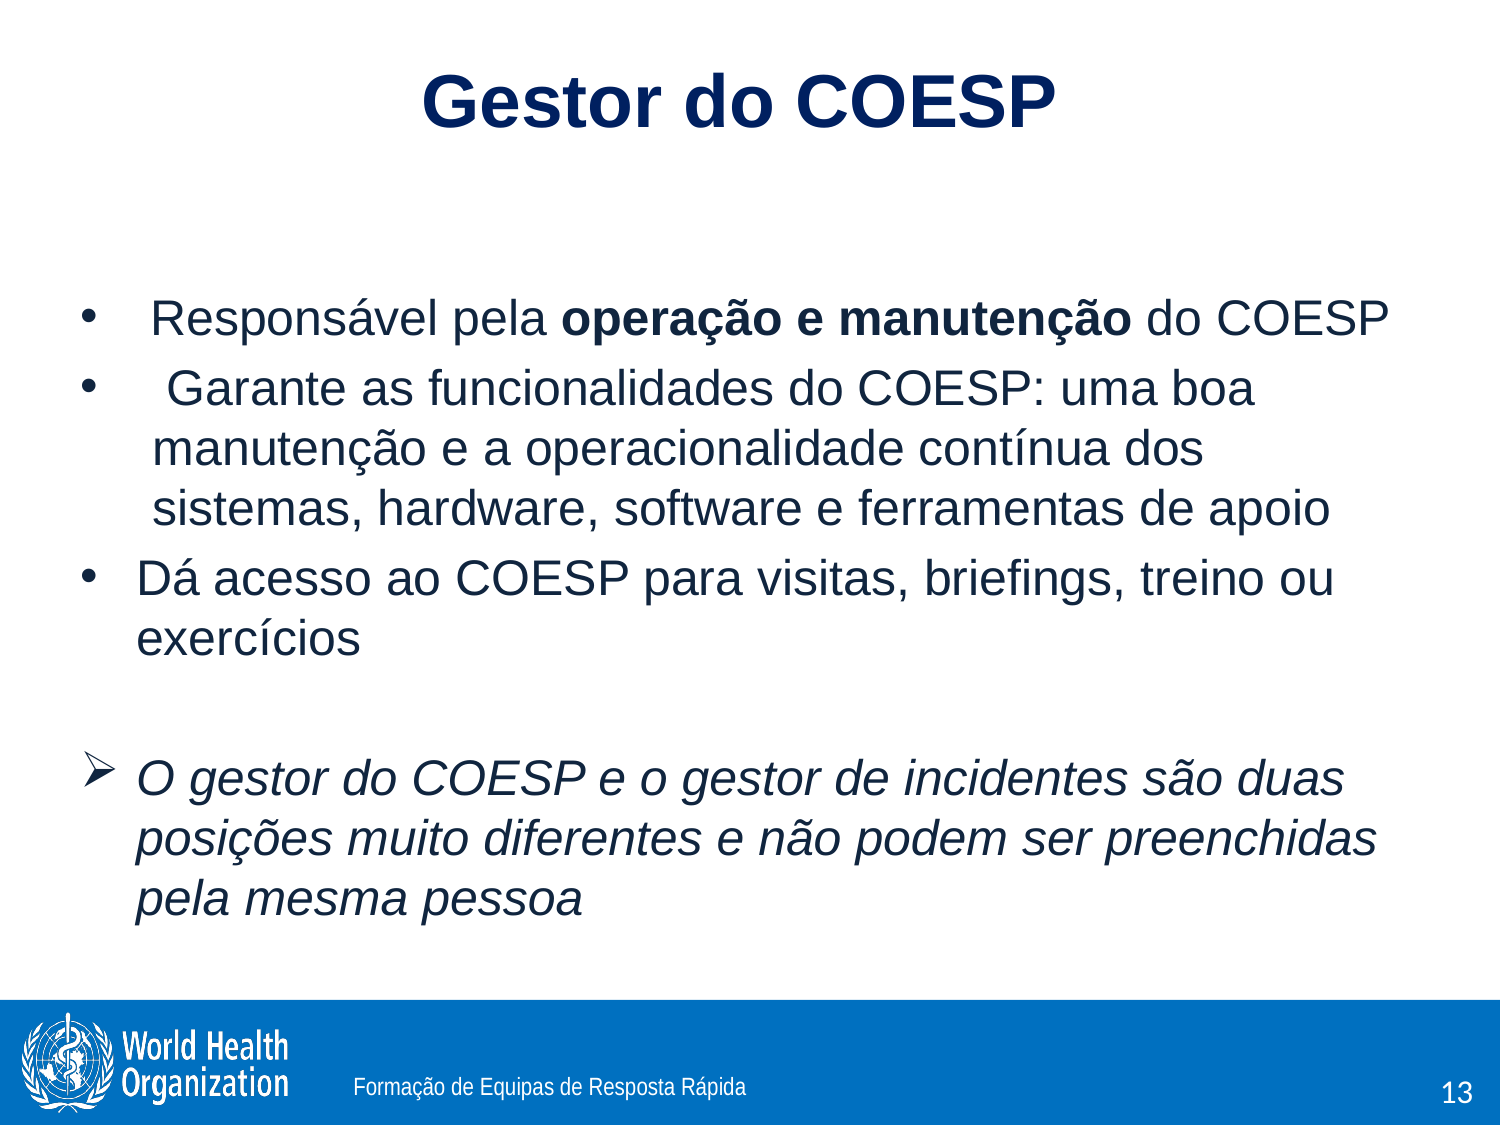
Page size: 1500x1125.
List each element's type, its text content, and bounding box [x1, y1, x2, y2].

list Responsável pela operação e manutenção do COESP Garante as funcionalidades do COESP: uma boa manutenção e a operacionalidade contínua dos sistemas, hardware, software e ferramentas de apoio Dá acesso ao COESP para visitas, briefings, treino ou exercícios O gestor do COESP e o gestor de incidentes são duas posições muito diferentes e não podem ser preenchidas pela mesma pessoa [64, 208, 1415, 776]
title Gestor do COESP [64, 4, 1415, 192]
picture [21, 1012, 288, 1113]
